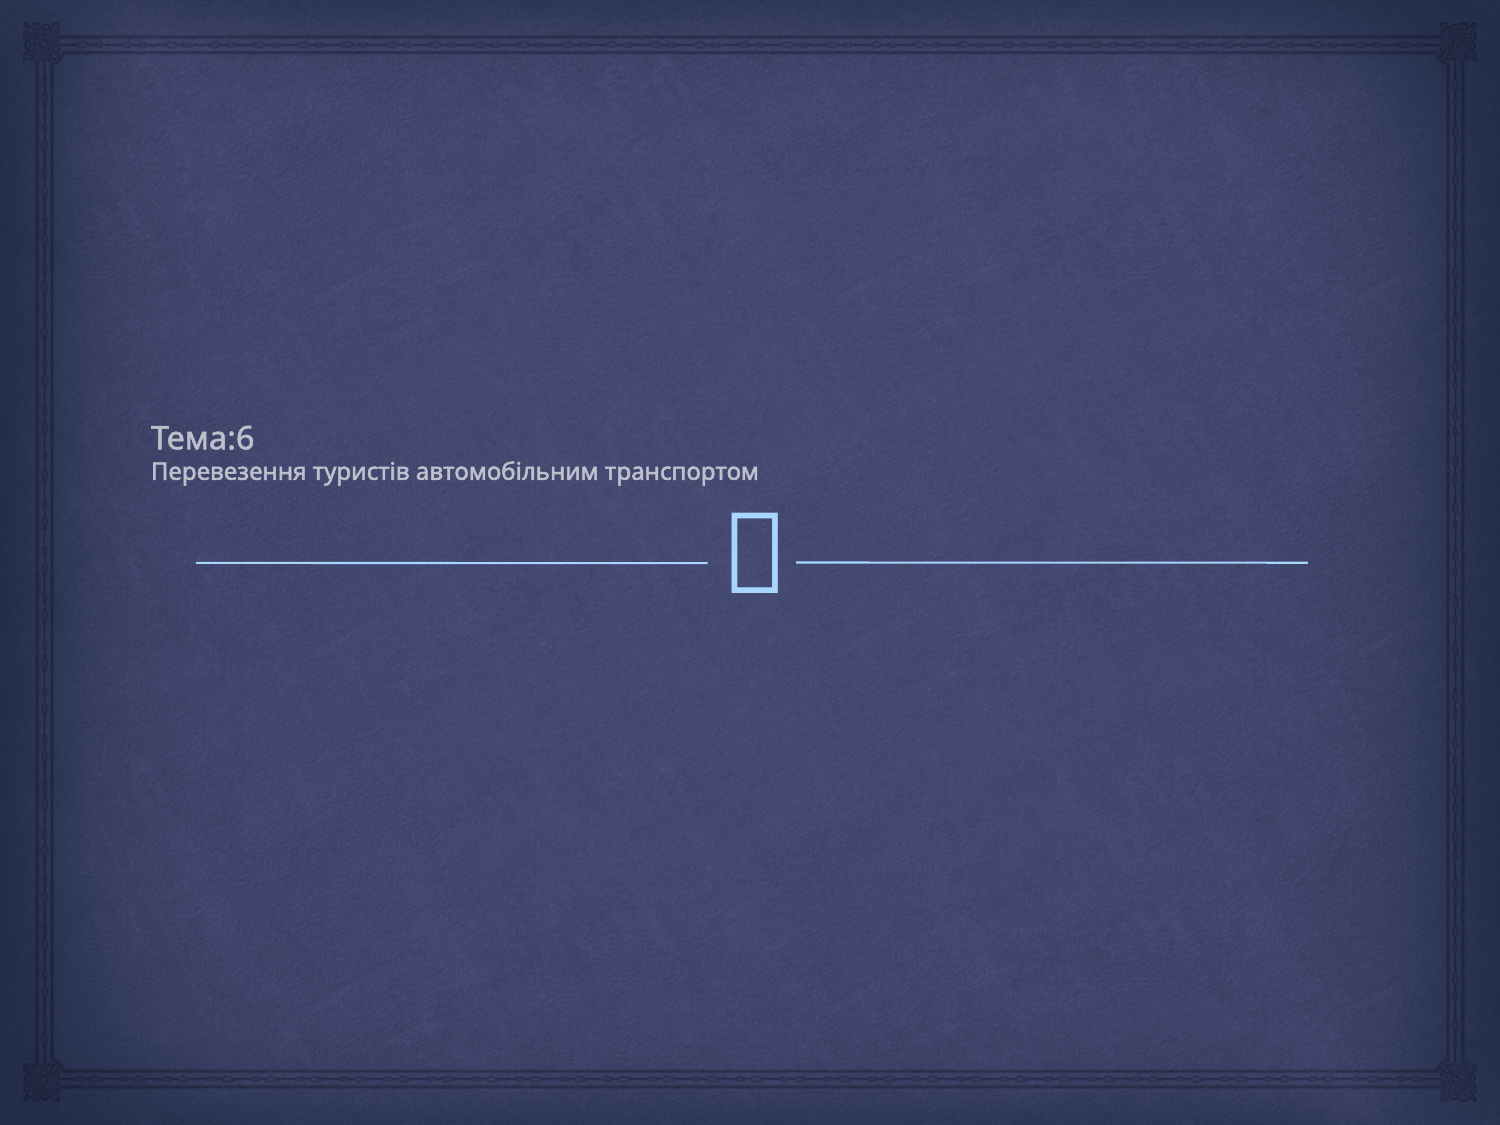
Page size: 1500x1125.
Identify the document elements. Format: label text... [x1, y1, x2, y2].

title Тема:6 Перевезення туристів автомобільним транспортом [135, 208, 1248, 493]
picture [0, 0, 1500, 1125]
